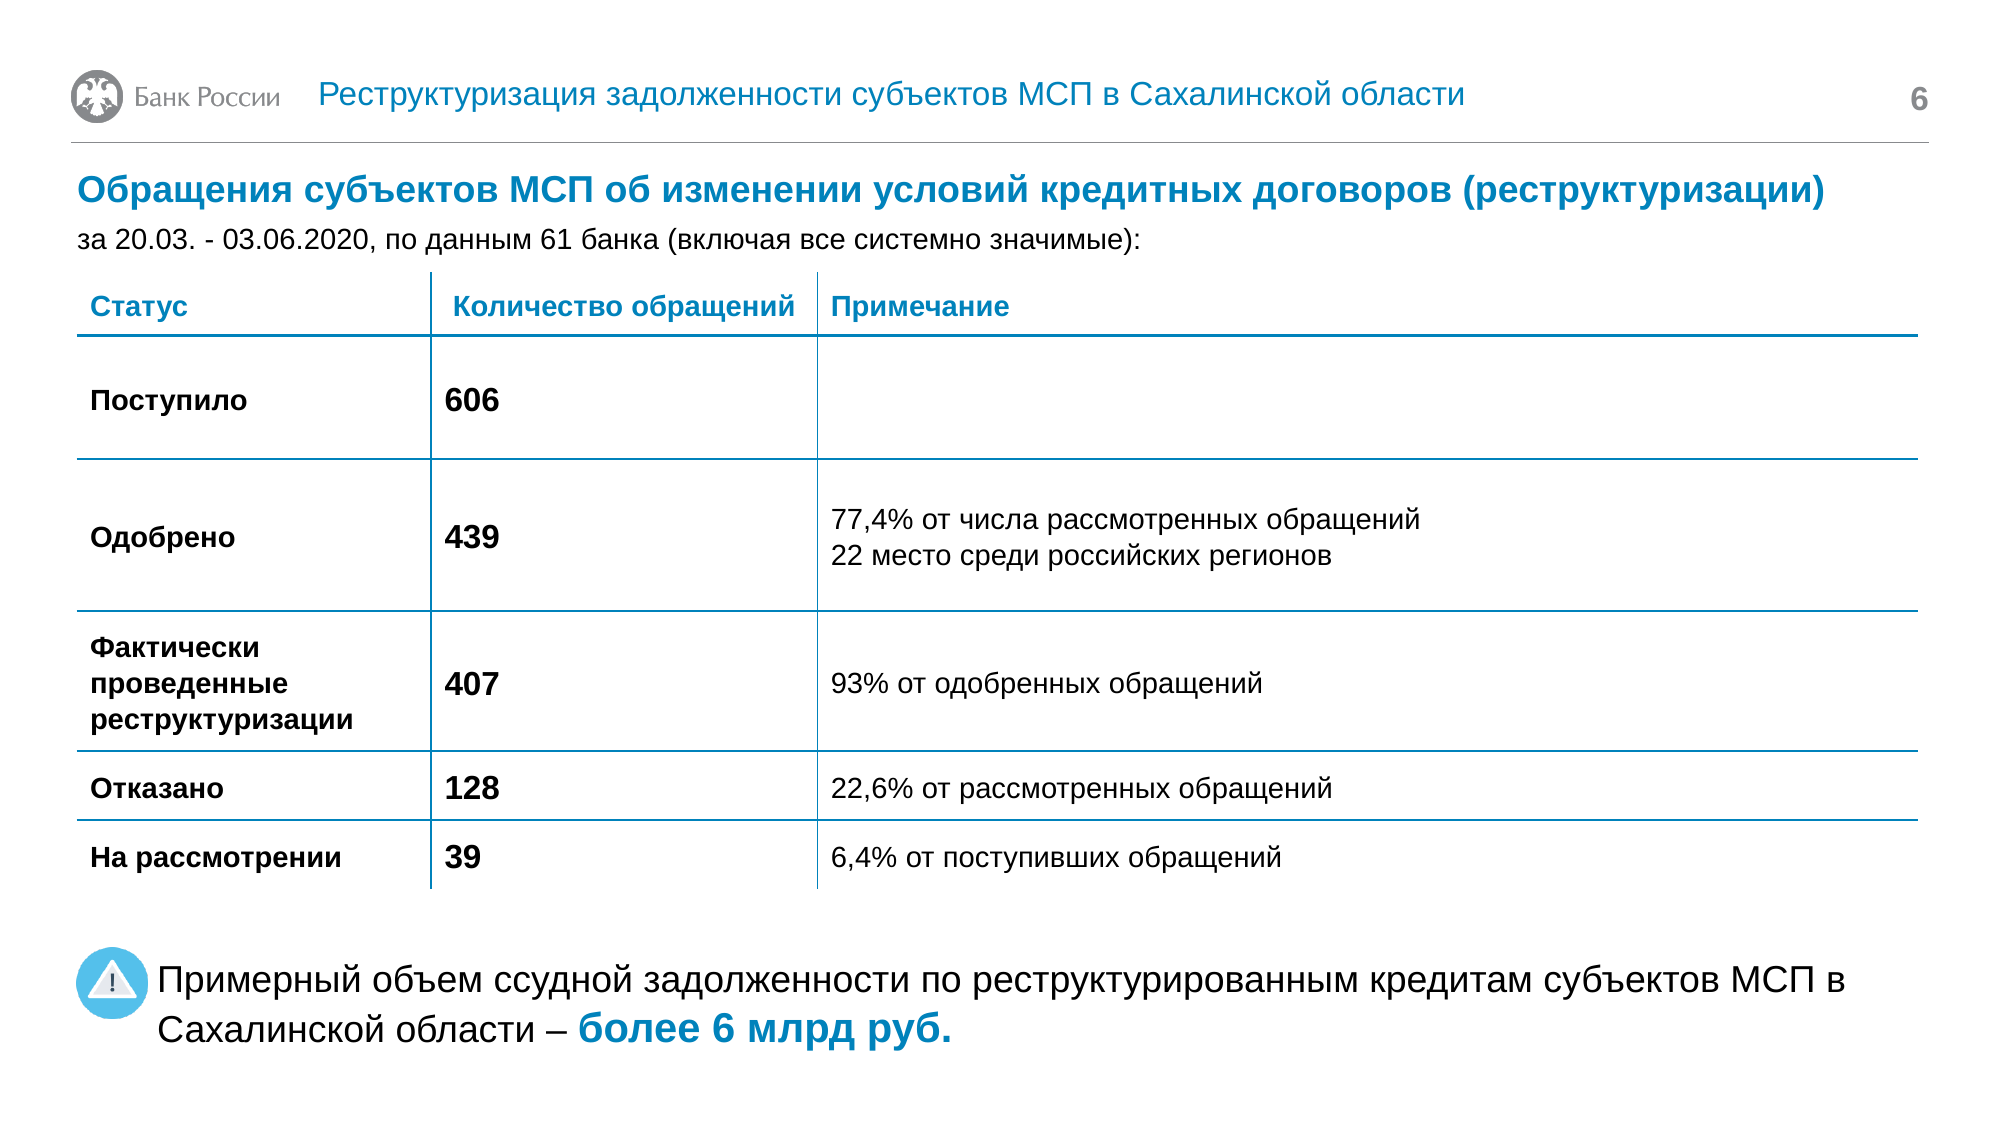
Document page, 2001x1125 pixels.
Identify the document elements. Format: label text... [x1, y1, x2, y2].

table_cell 22,6% от рассмотренных обращений [818, 752, 1918, 819]
text_box Примерный объем ссудной задолженности по реструктурированным кредитам субъектов МСП в Сахалинской области – более 6 млрд руб. [142, 947, 2000, 1058]
table_cell 407 [432, 612, 817, 750]
picture [71, 70, 279, 123]
table_cell Поступило [77, 337, 430, 458]
table_cell 128 [432, 752, 817, 819]
table_header Статус [77, 272, 430, 334]
title Реструктуризация задолженности субъектов МСП в Сахалинской области [318, 77, 1706, 135]
table_header Количество обращений [432, 272, 817, 334]
table_cell [818, 337, 1918, 458]
slide_number 6 [1806, 70, 1929, 124]
table_cell 77,4% от числа рассмотренных обращений 22 место среди российских регионов [818, 460, 1918, 610]
table_cell 39 [432, 821, 817, 889]
picture [76, 947, 148, 1019]
table_cell 93% от одобренных обращений [818, 612, 1918, 750]
table_cell Отказано [77, 752, 430, 819]
table_header Примечание [818, 272, 1918, 334]
table_cell Одобрено [77, 460, 430, 610]
table_cell Фактически проведенные реструктуризации [77, 612, 430, 750]
table_cell 6,4% от поступивших обращений [818, 821, 1918, 889]
text_box Обращения субъектов МСП об изменении условий кредитных договоров (реструктуризации) за 20.03. - 03.06.2020, по данным 61 банка (включая все системно значимые): [62, 144, 1919, 264]
table_cell 606 [432, 337, 817, 458]
table_cell На рассмотрении [77, 821, 430, 889]
table_cell 439 [432, 460, 817, 610]
